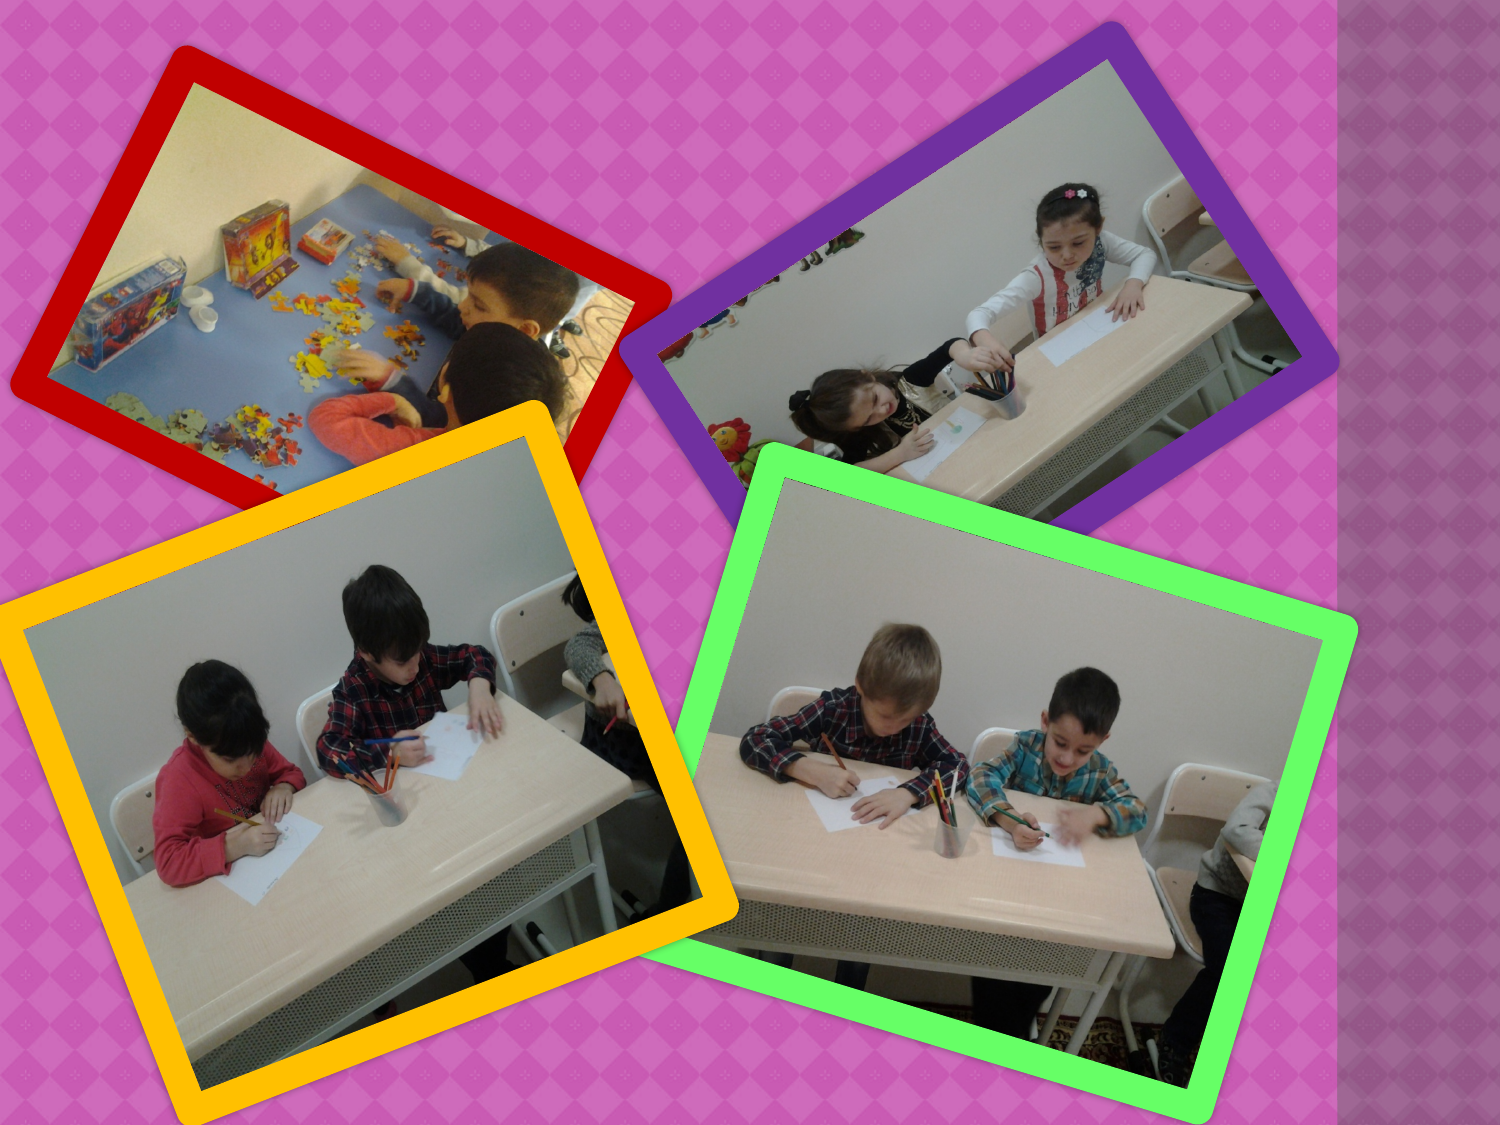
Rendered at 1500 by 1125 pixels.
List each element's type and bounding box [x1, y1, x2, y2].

picture [149, 83, 376, 174]
picture [658, 60, 1322, 1089]
picture [589, 280, 635, 393]
title [1181, 105, 1375, 293]
picture [24, 505, 702, 1090]
title [324, 105, 968, 293]
picture [48, 285, 94, 399]
list [94, 174, 589, 505]
